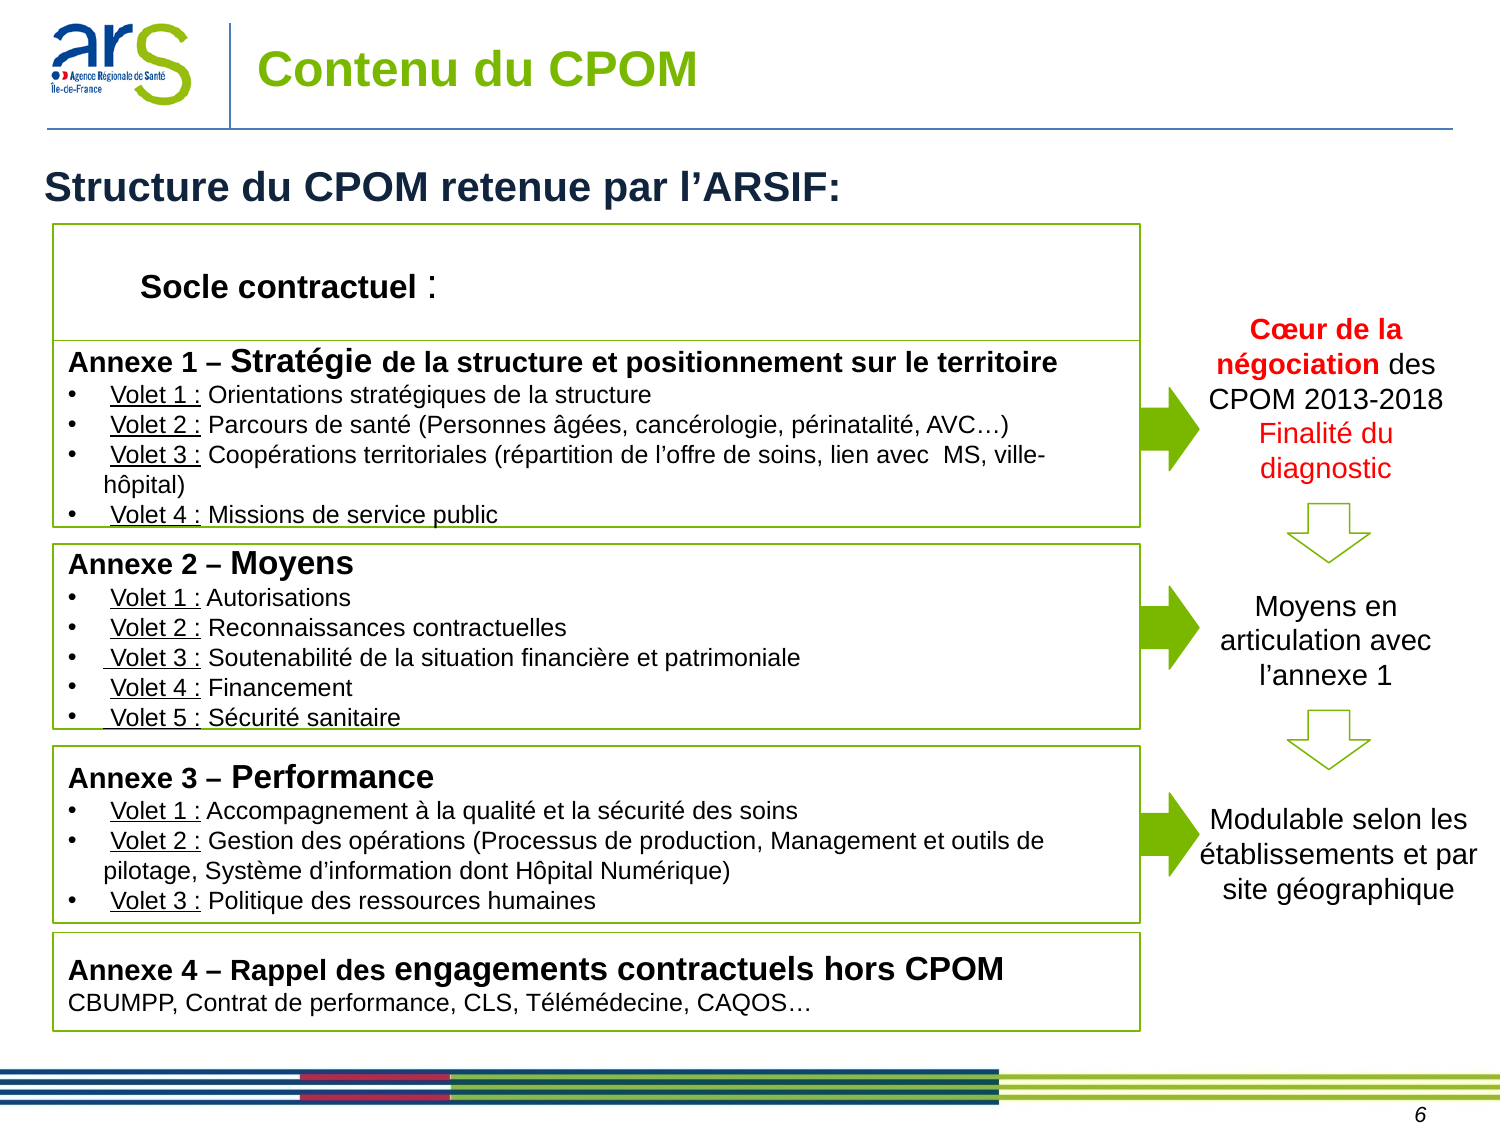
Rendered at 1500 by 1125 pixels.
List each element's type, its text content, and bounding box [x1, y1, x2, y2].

text_box [1287, 710, 1371, 770]
text_box Structure du CPOM retenue par l’ARSIF: [29, 146, 1388, 224]
text_box Moyens en articulation avec l’annexe 1 [1181, 579, 1471, 699]
text_box Annexe 3 – Performance Volet 1 : Accompagnement à la qualité et la sécurité des soins Volet 2 : Gestion des opérations (Processus de production, Management et outils de pilotage, Système d’information dont Hôpital Numérique) Volet 3 : Politique des ressources humaines [53, 746, 1140, 924]
text_box Annexe 2 – Moyens Volet 1 : Autorisations Volet 2 : Reconnaissances contractuelles Volet 3 : Soutenabilité de la situation financière et patrimoniale Volet 4 : Financement Volet 5 : Sécurité sanitaire [53, 543, 1140, 729]
text_box Annexe 4 – Rappel des engagements contractuels hors CPOM CBUMPP, Contrat de performance, CLS, Télémédecine, CAQOS… [53, 932, 1140, 1032]
text_box Socle contractuel : [53, 223, 1140, 341]
text_box [1139, 792, 1181, 876]
text_box [1139, 586, 1181, 670]
text_box [1287, 503, 1371, 563]
picture [35, 23, 198, 106]
picture [0, 1055, 1500, 1118]
title Contenu du CPOM [241, 18, 1460, 114]
text_box [1139, 387, 1181, 471]
text_box Modulable selon les établissements et par site géographique [1181, 792, 1497, 913]
text_box Annexe 1 – Stratégie de la structure et positionnement sur le territoire Volet 1 : Orientations stratégiques de la structure Volet 2 : Parcours de santé (Personnes âgées, cancérologie, périnatalité, AVC…) Volet 3 : Coopérations territoriales (répartition de l’offre de soins, lien avec MS, ville-hôpital) Volet 4 : Missions de service public [53, 341, 1140, 528]
text_box Cœur de la négociation des CPOM 2013-2018 Finalité du diagnostic [1181, 302, 1471, 493]
